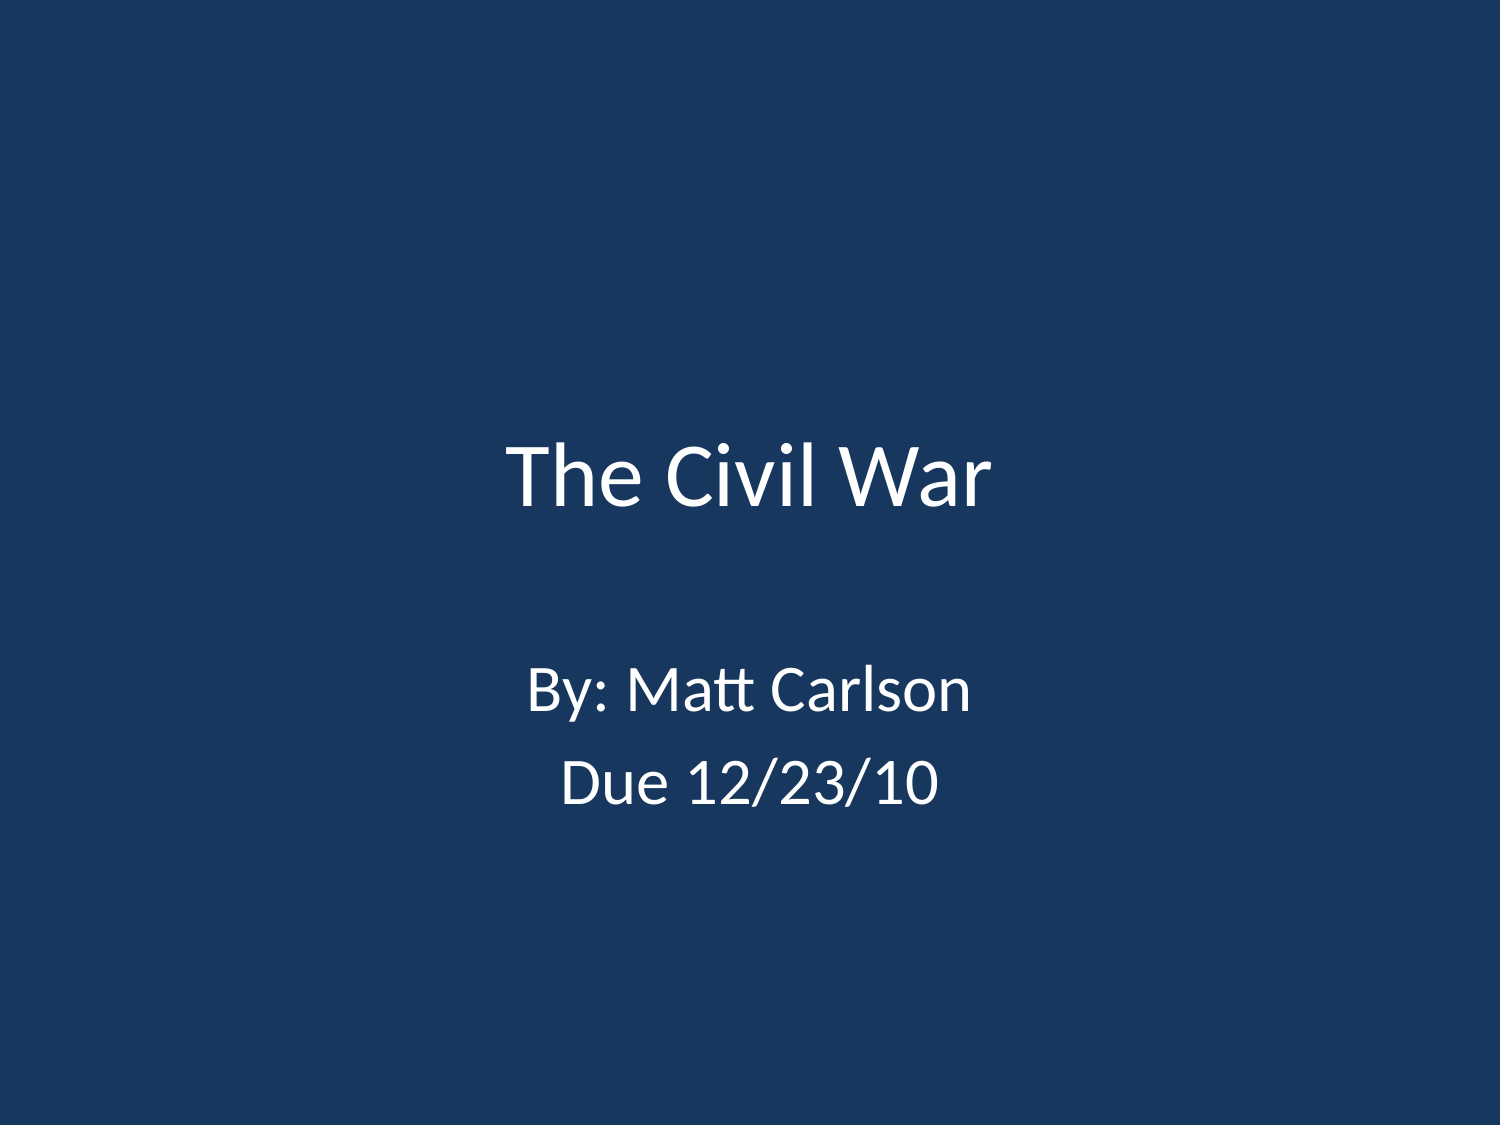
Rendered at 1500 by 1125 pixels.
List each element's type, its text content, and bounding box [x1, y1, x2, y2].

subtitle By: Matt Carlson Due 12/23/10 [225, 637, 1275, 925]
title The Civil War [112, 349, 1388, 591]
